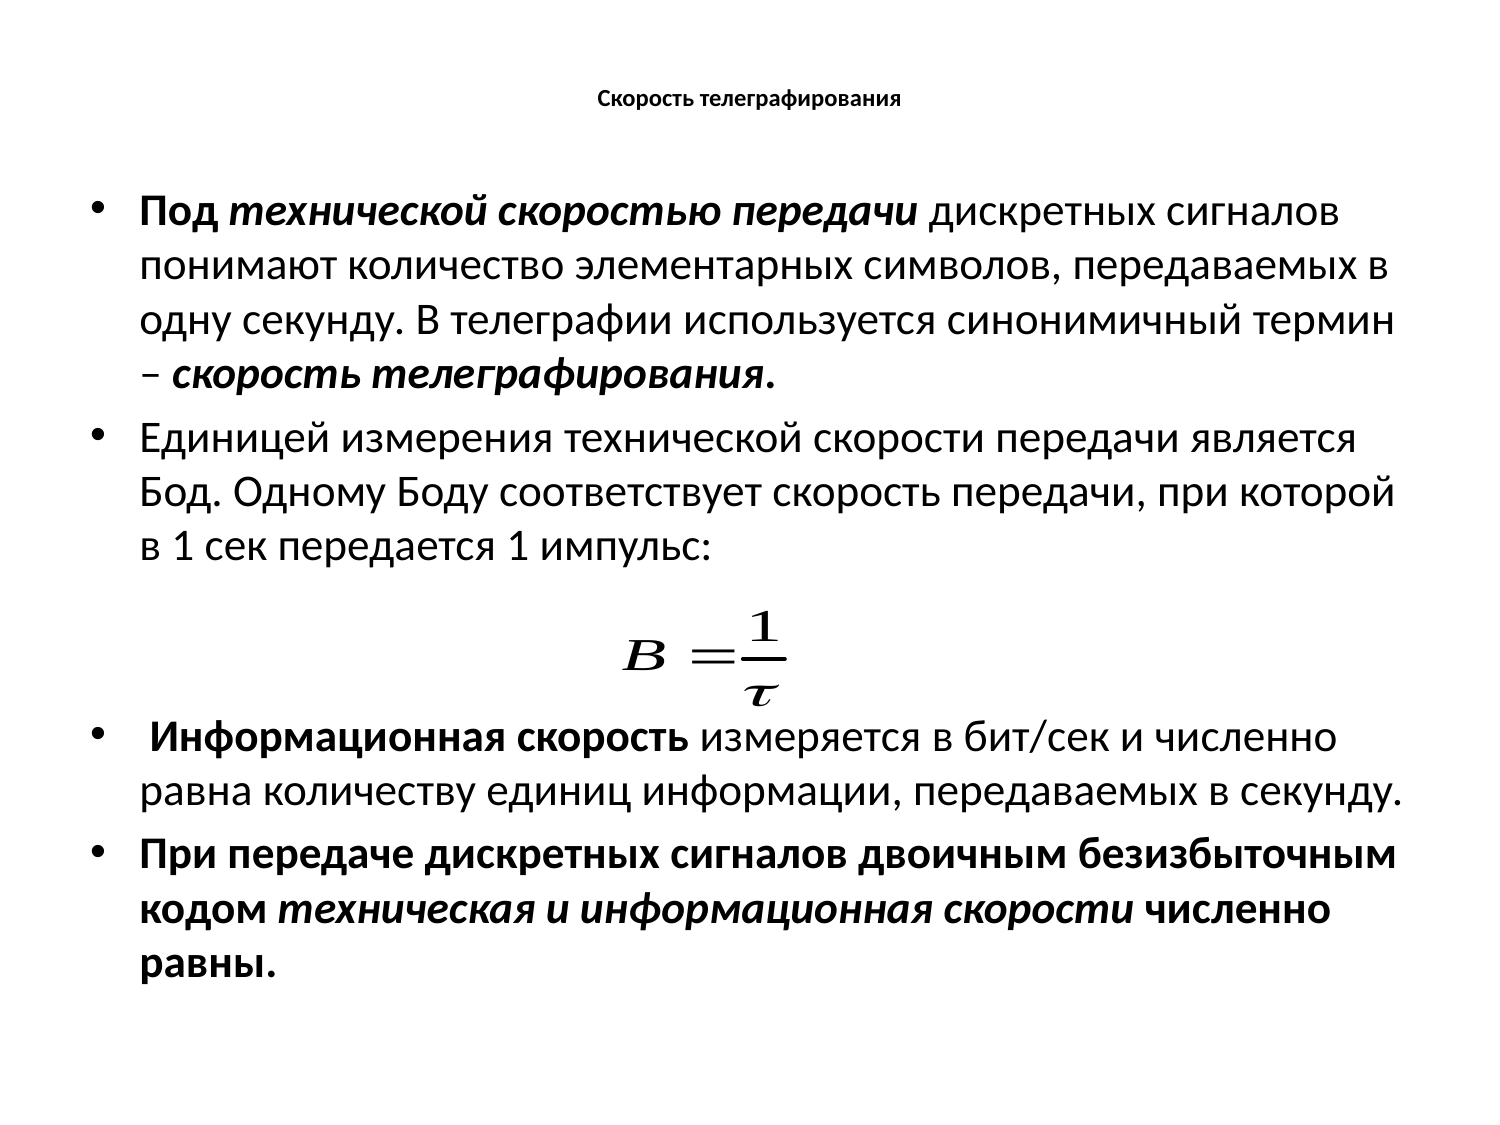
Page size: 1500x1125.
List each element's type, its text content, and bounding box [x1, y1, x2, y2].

list Под технической скоростью передачи дискретных сигналов понимают количество элементарных символов, передаваемых в одну секунду. В телеграфии используется синонимичный термин – скорость телеграфирования. Единицей измерения технической скорости передачи является Бод. Одному Боду соответствует скорость передачи, при которой в 1 сек передается 1 импульс: Информационная скорость измеряется в бит/сек и численно равна количеству единиц информации, передаваемых в секунду. При передаче дискретных сигналов двоичным безизбыточным кодом техническая и информационная скорости численно равны. [75, 172, 1425, 1059]
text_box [607, 597, 798, 717]
title Скорость телеграфирования [75, 45, 1425, 149]
